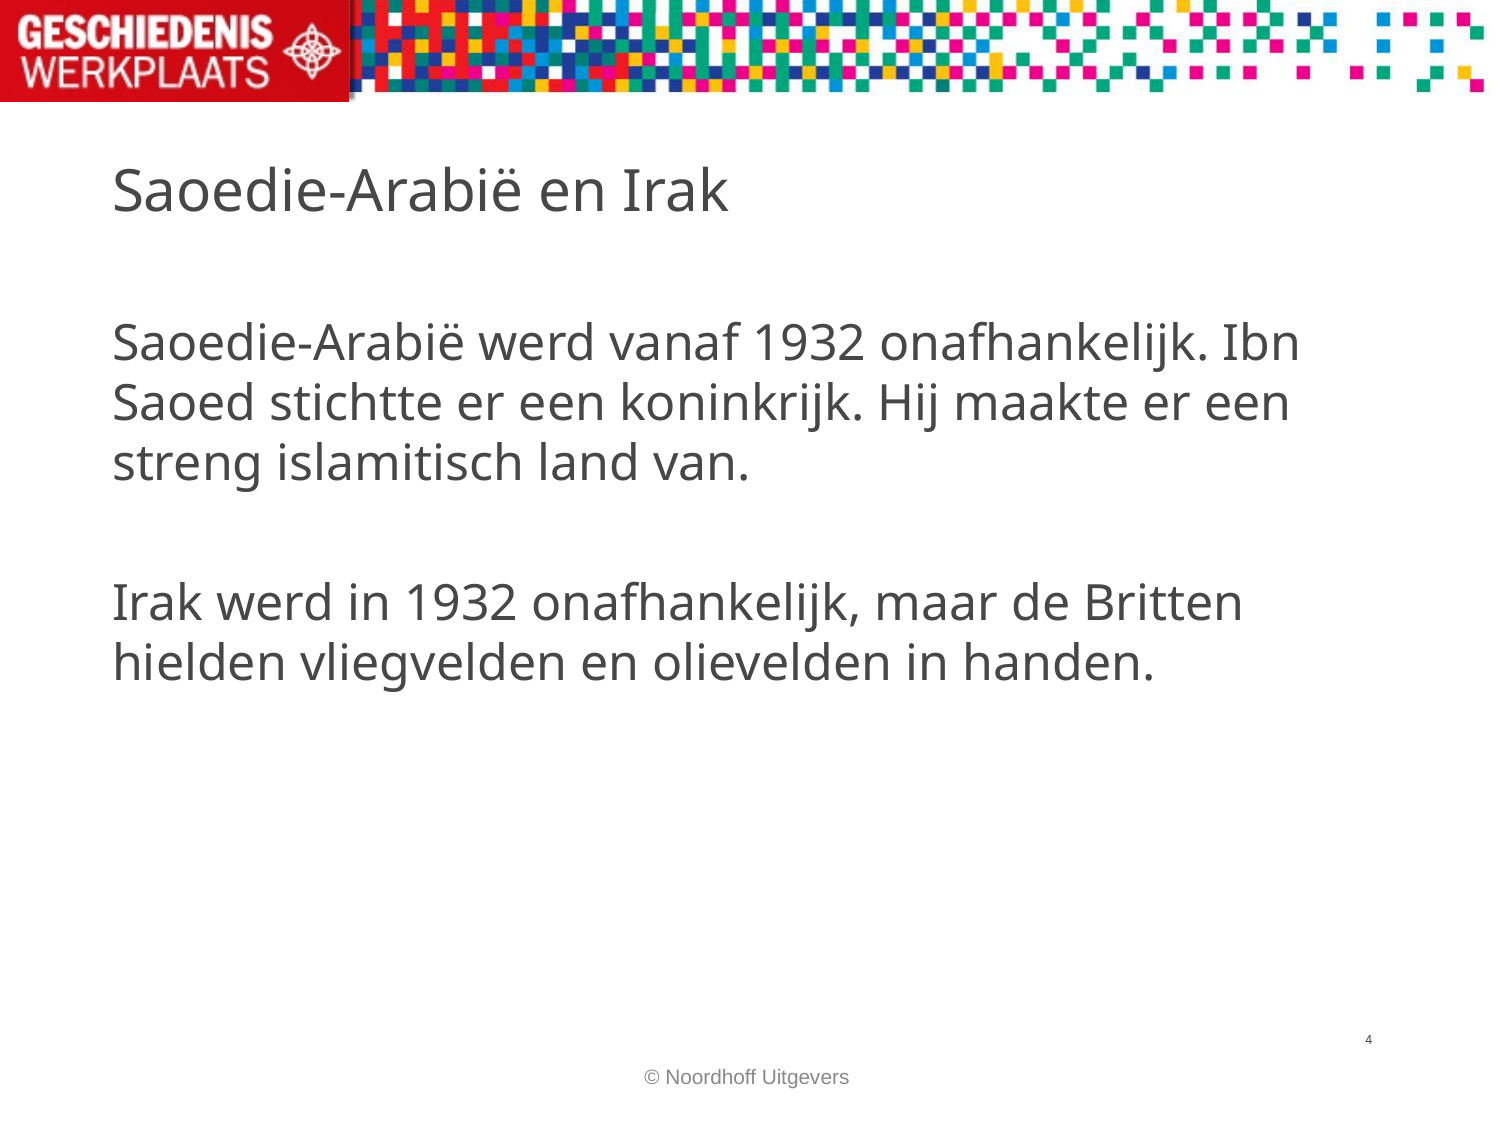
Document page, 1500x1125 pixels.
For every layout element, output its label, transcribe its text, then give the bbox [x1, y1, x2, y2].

title Saoedie-Arabië en Irak [112, 145, 1401, 256]
list Saoedie-Arabië werd vanaf 1932 onafhankelijk. Ibn Saoed stichtte er een koninkrijk. Hij maakte er een streng islamitisch land van. Irak werd in 1932 onafhankelijk, maar de Britten hielden vliegvelden en olievelden in handen. [112, 302, 1409, 988]
text_box © Noordhoff Uitgevers [512, 1045, 988, 1106]
picture [0, 0, 1500, 1125]
slide_number 4 [1325, 1025, 1388, 1063]
